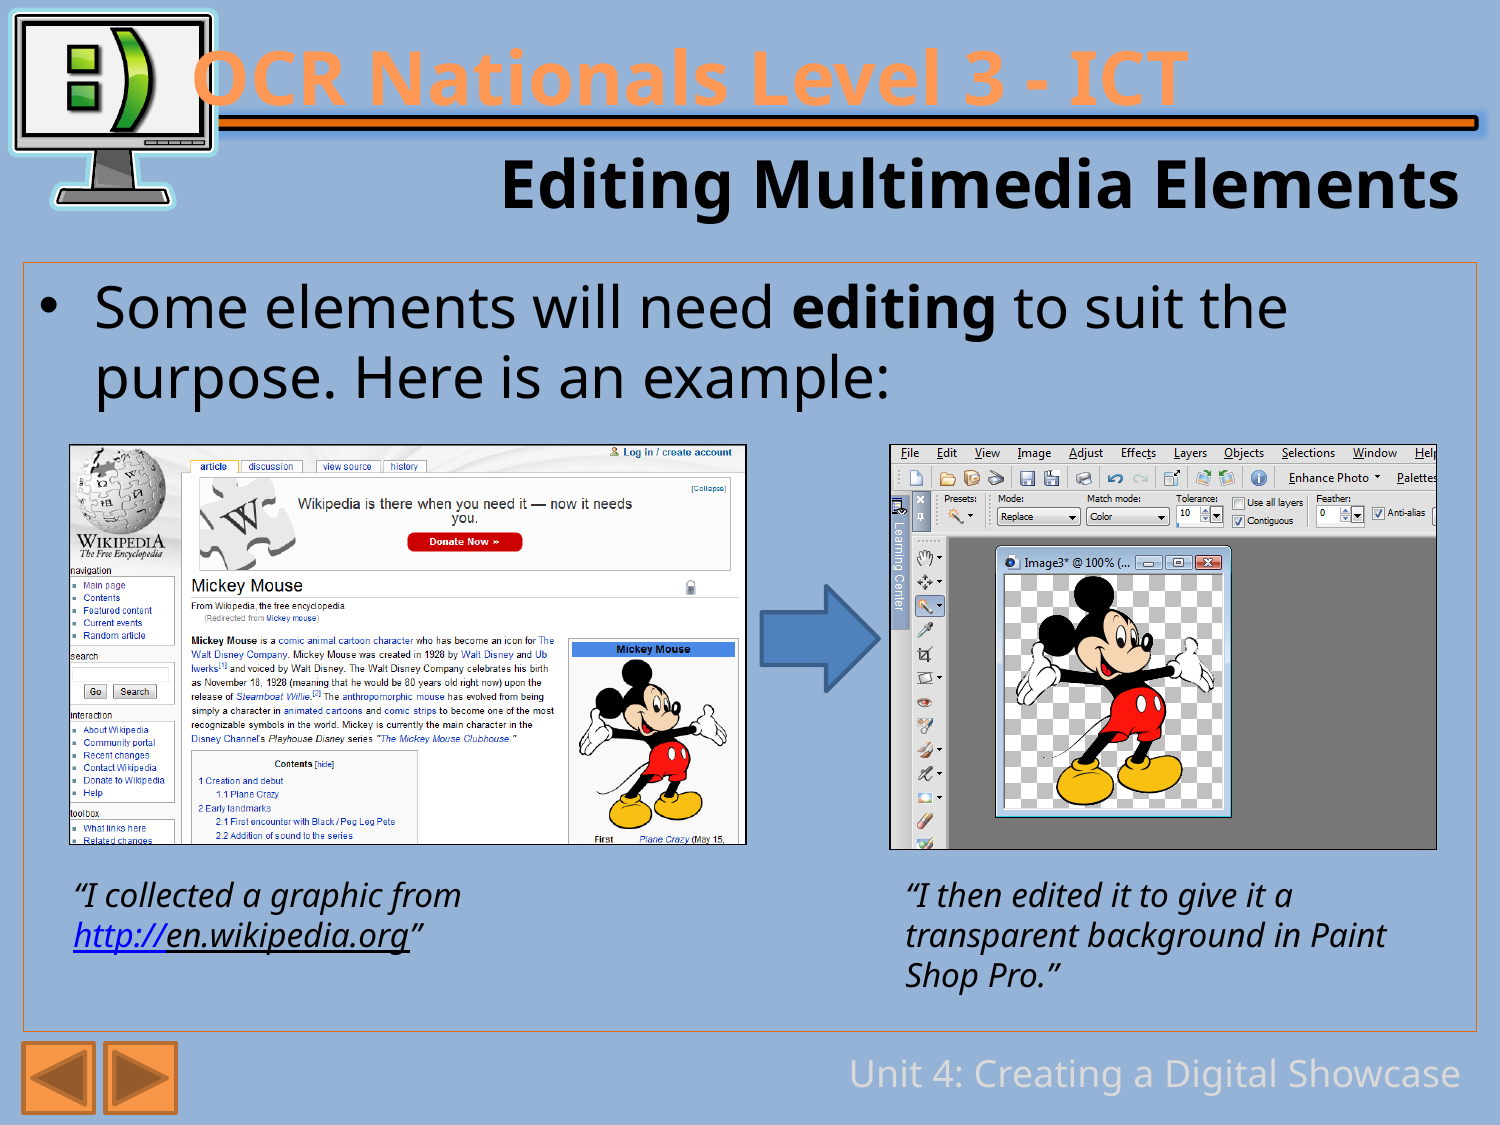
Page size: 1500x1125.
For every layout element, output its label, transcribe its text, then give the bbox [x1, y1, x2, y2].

title Editing Multimedia Elements [187, 117, 1477, 247]
picture [890, 445, 1437, 849]
picture [70, 445, 746, 844]
text_box “I then edited it to give it a transparent background in Paint Shop Pro.” [890, 867, 1442, 1042]
text_box “I collected a graphic from http://en.wikipedia.org” [58, 867, 739, 1007]
picture [48, 21, 172, 139]
list Some elements will need editing to suit the purpose. Here is an example: [23, 262, 1477, 1032]
text_box [759, 583, 881, 694]
